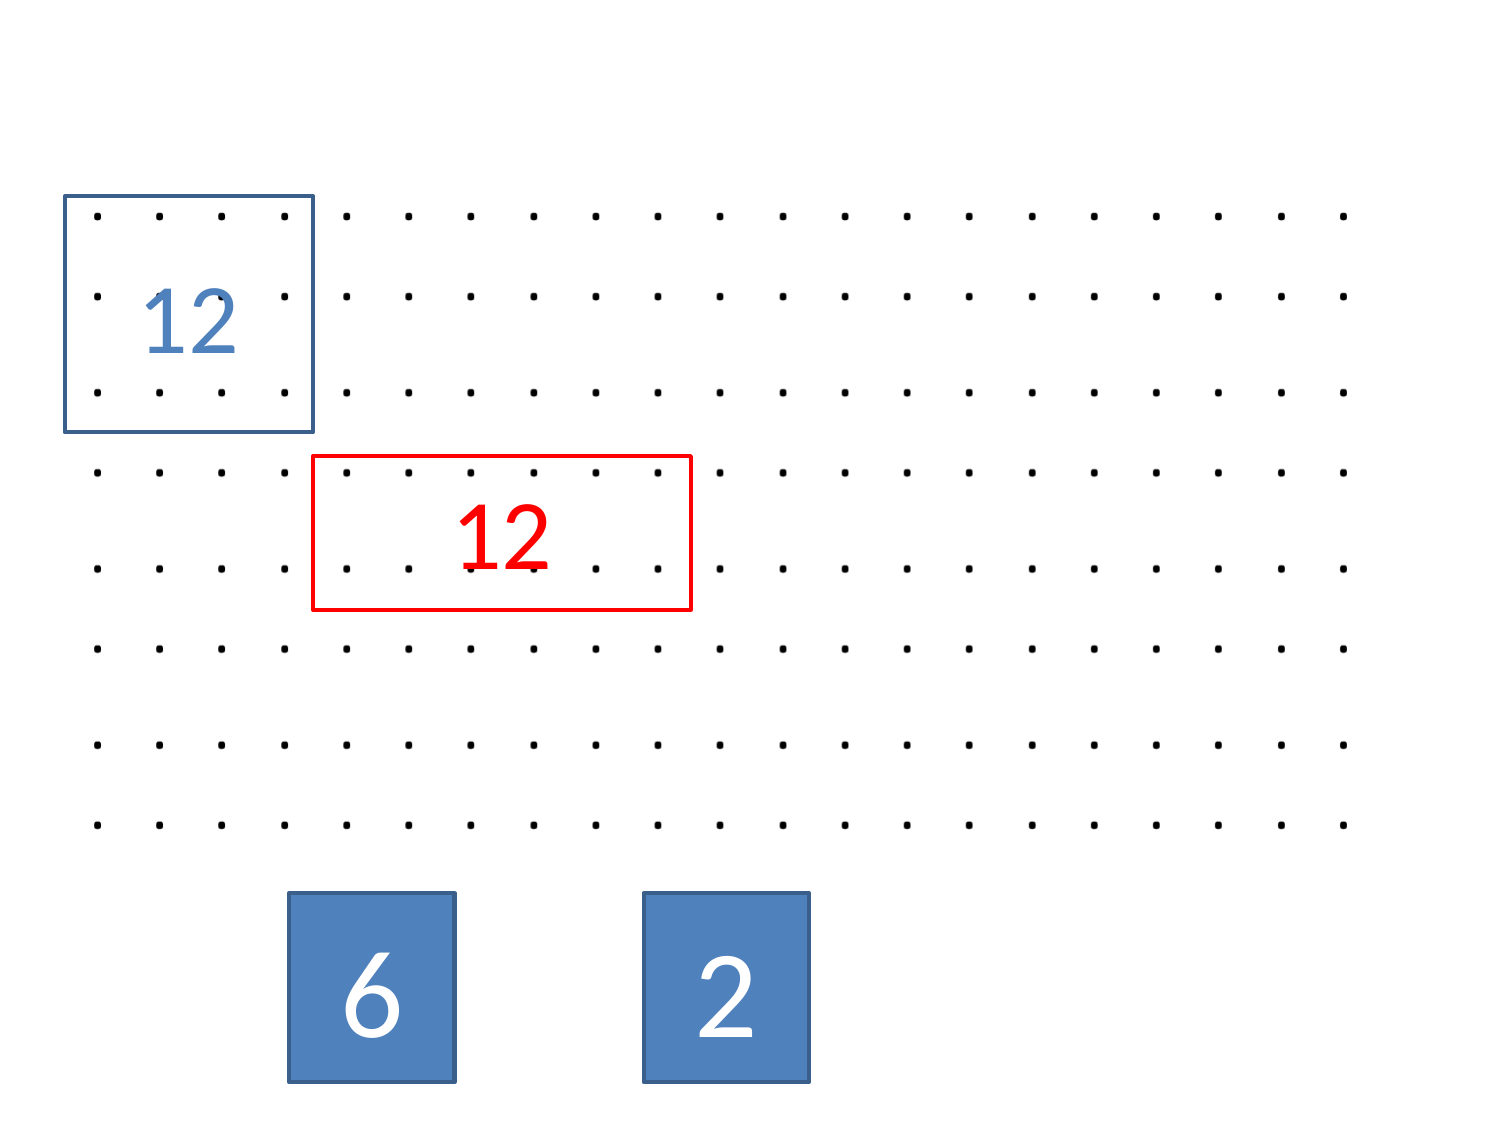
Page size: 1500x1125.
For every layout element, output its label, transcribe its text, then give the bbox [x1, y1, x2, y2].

picture [49, 136, 1452, 960]
text_box 6 [287, 969, 457, 1084]
text_box 2 [642, 969, 811, 1084]
